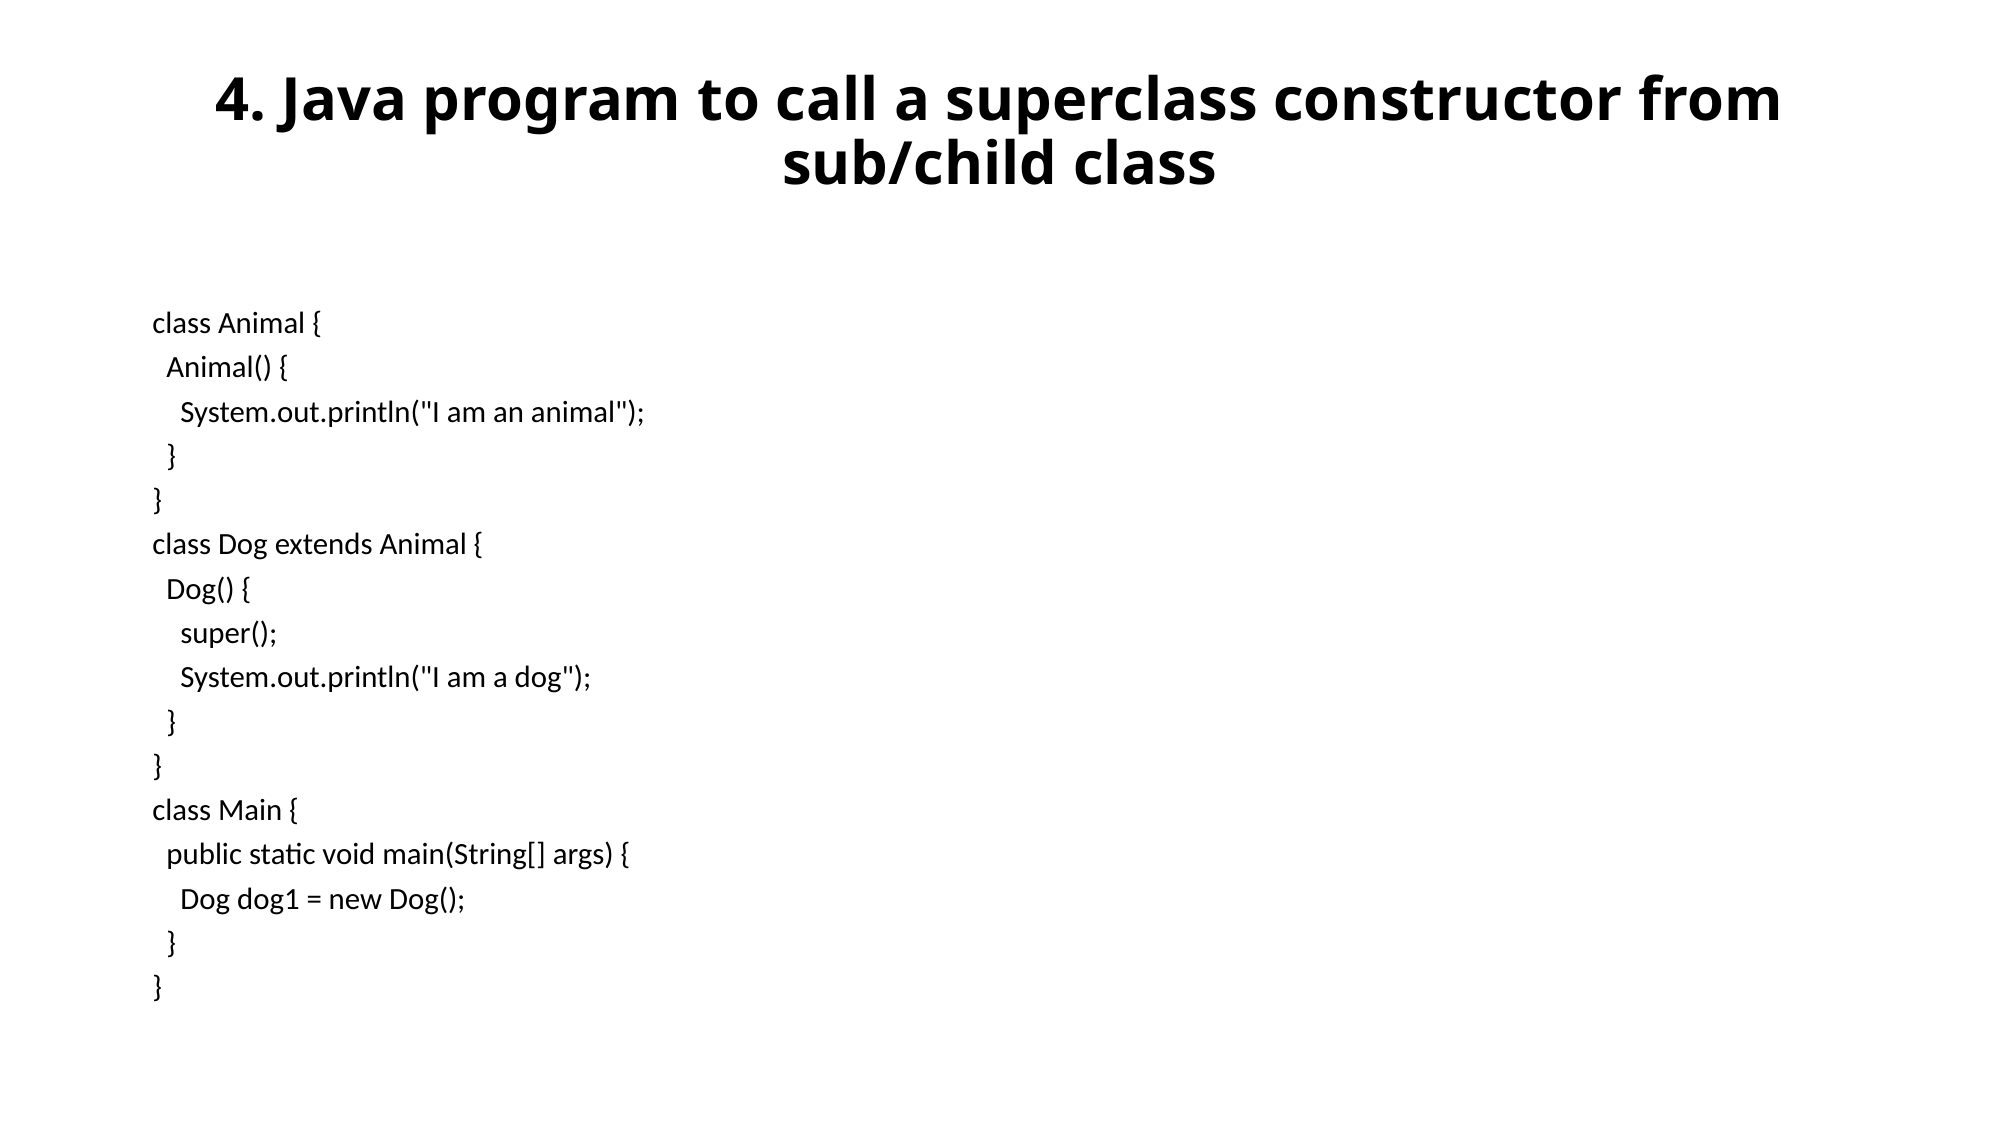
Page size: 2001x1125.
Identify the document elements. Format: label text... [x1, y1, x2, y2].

list class Animal { Animal() { System.out.println("I am an animal"); } } class Dog extends Animal { Dog() { super(); System.out.println("I am a dog"); } } class Main { public static void main(String[] args) { Dog dog1 = new Dog(); } } [137, 299, 1863, 1014]
title 4. Java program to call a superclass constructor from sub/child class [137, 59, 1863, 278]
